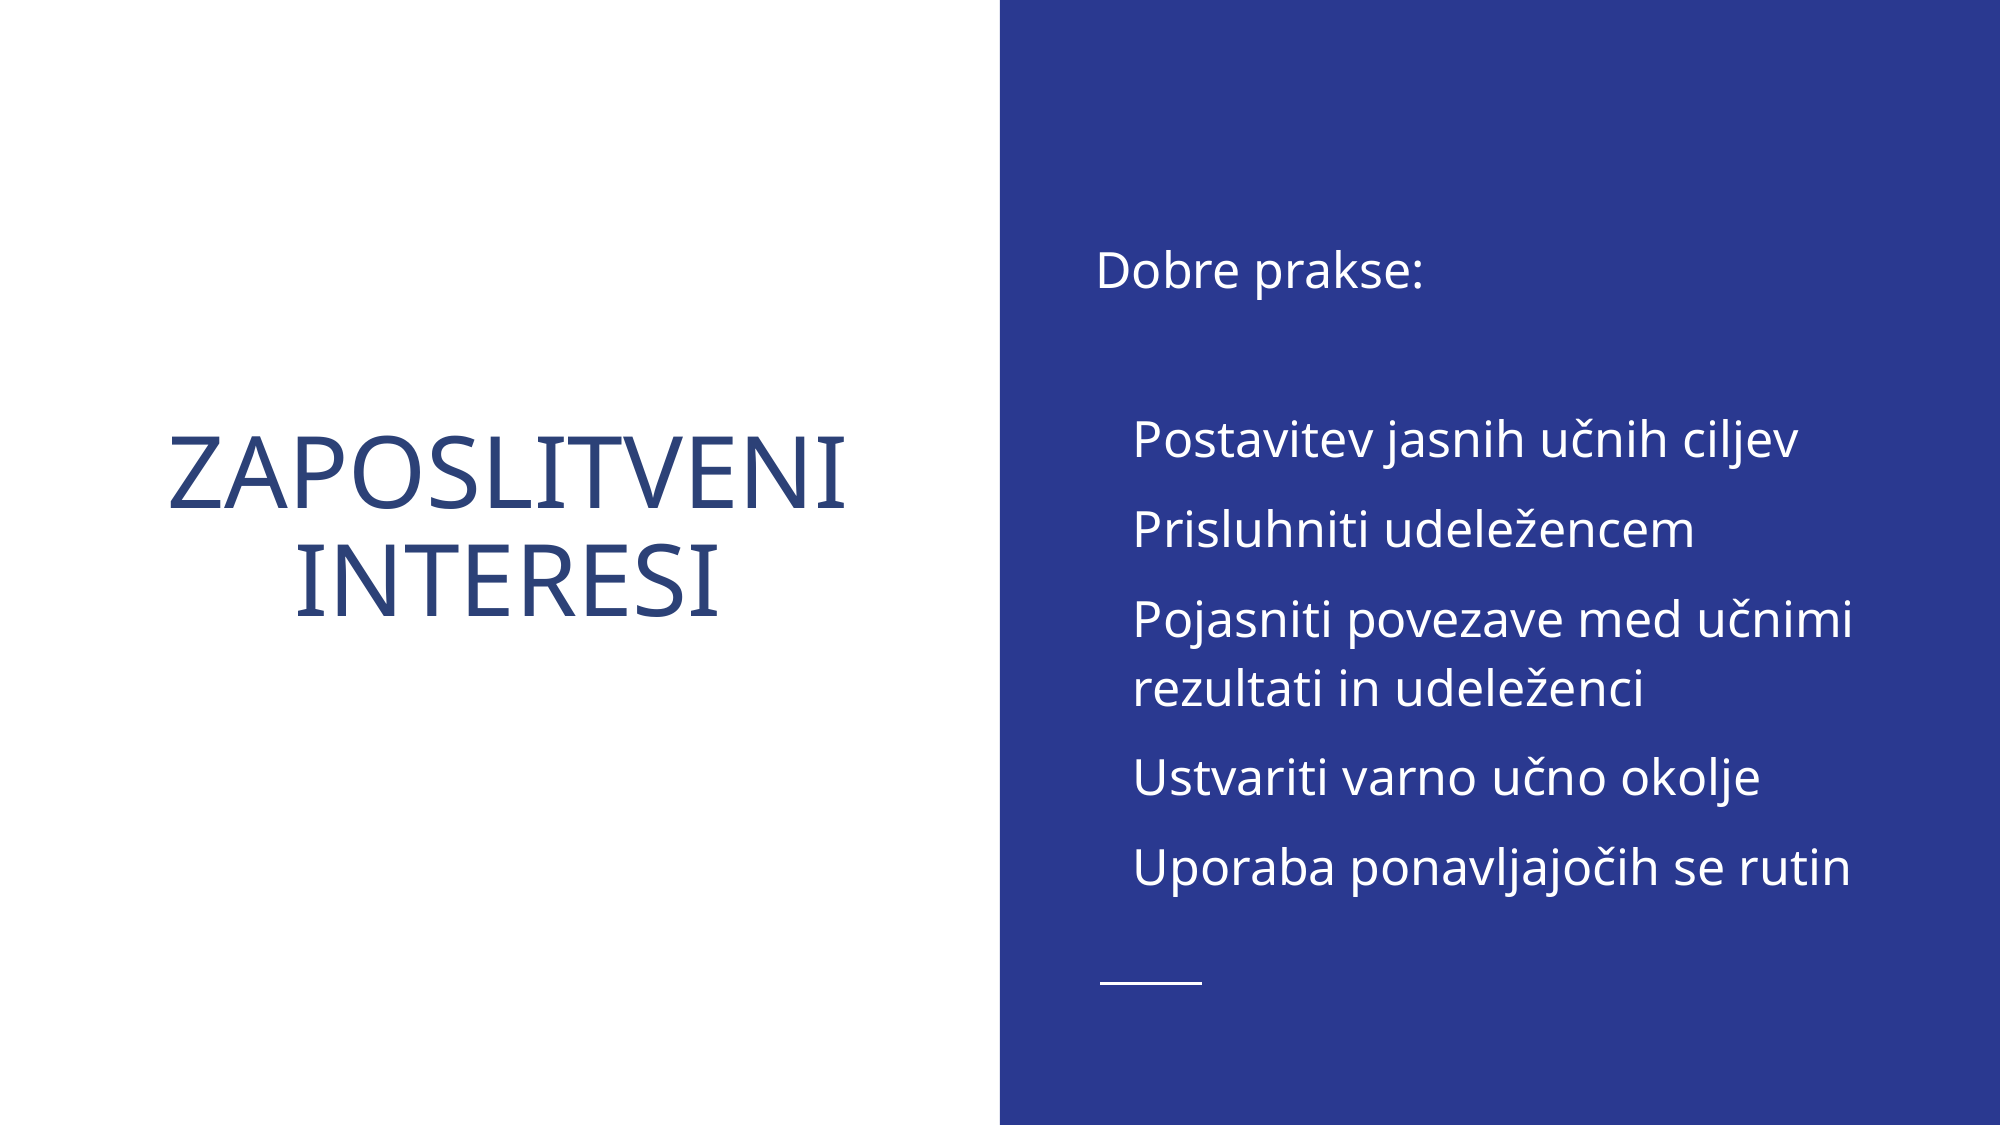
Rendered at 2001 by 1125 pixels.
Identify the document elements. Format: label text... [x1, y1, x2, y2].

title ZAPOSLITVENI INTERESI [65, 303, 951, 646]
list Dobre prakse: Postavitev jasnih učnih ciljev Prisluhniti udeležencem Pojasniti povezave med učnimi rezultati in udeleženci Ustvariti varno učno okolje Uporaba ponavljajočih se rutin [1080, 158, 1920, 967]
